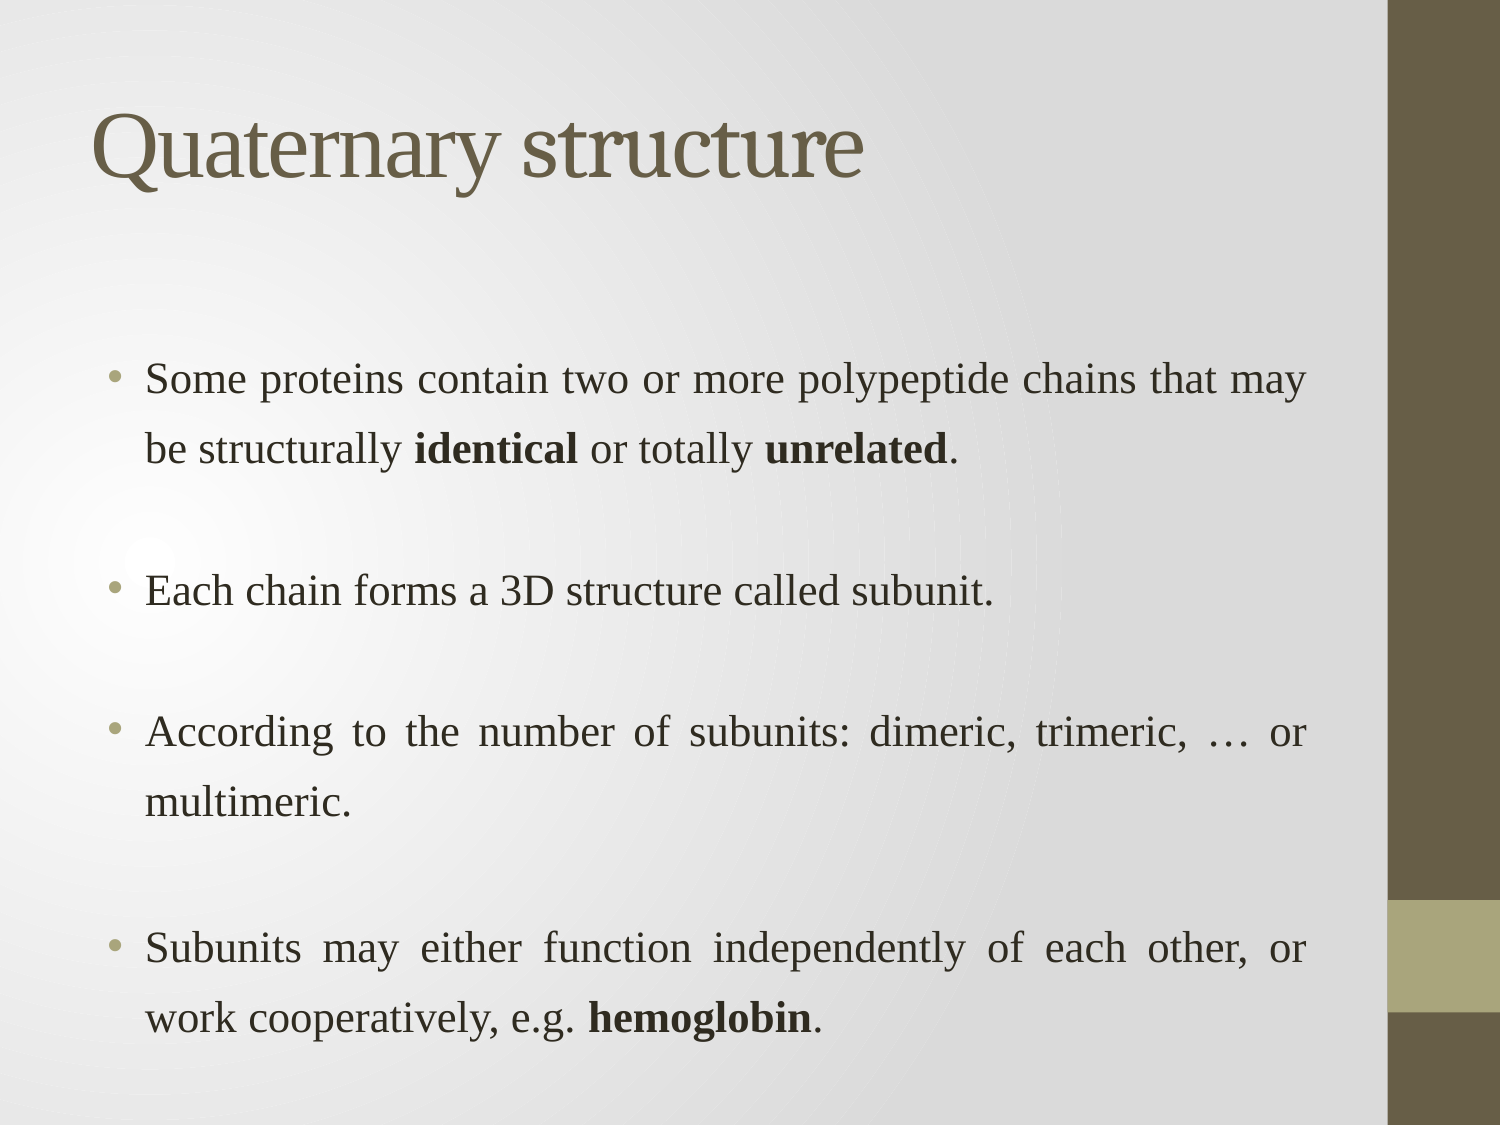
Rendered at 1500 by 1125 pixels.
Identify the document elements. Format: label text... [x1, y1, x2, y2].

title Quaternary structure [75, 45, 1325, 233]
list Some proteins contain two or more polypeptide chains that may be structurally identical or totally unrelated. Each chain forms a 3D structure called subunit. According to the number of subunits: dimeric, trimeric, … or multimeric. Subunits may either function independently of each other, or work cooperatively, e.g. hemoglobin. [75, 262, 1325, 1050]
